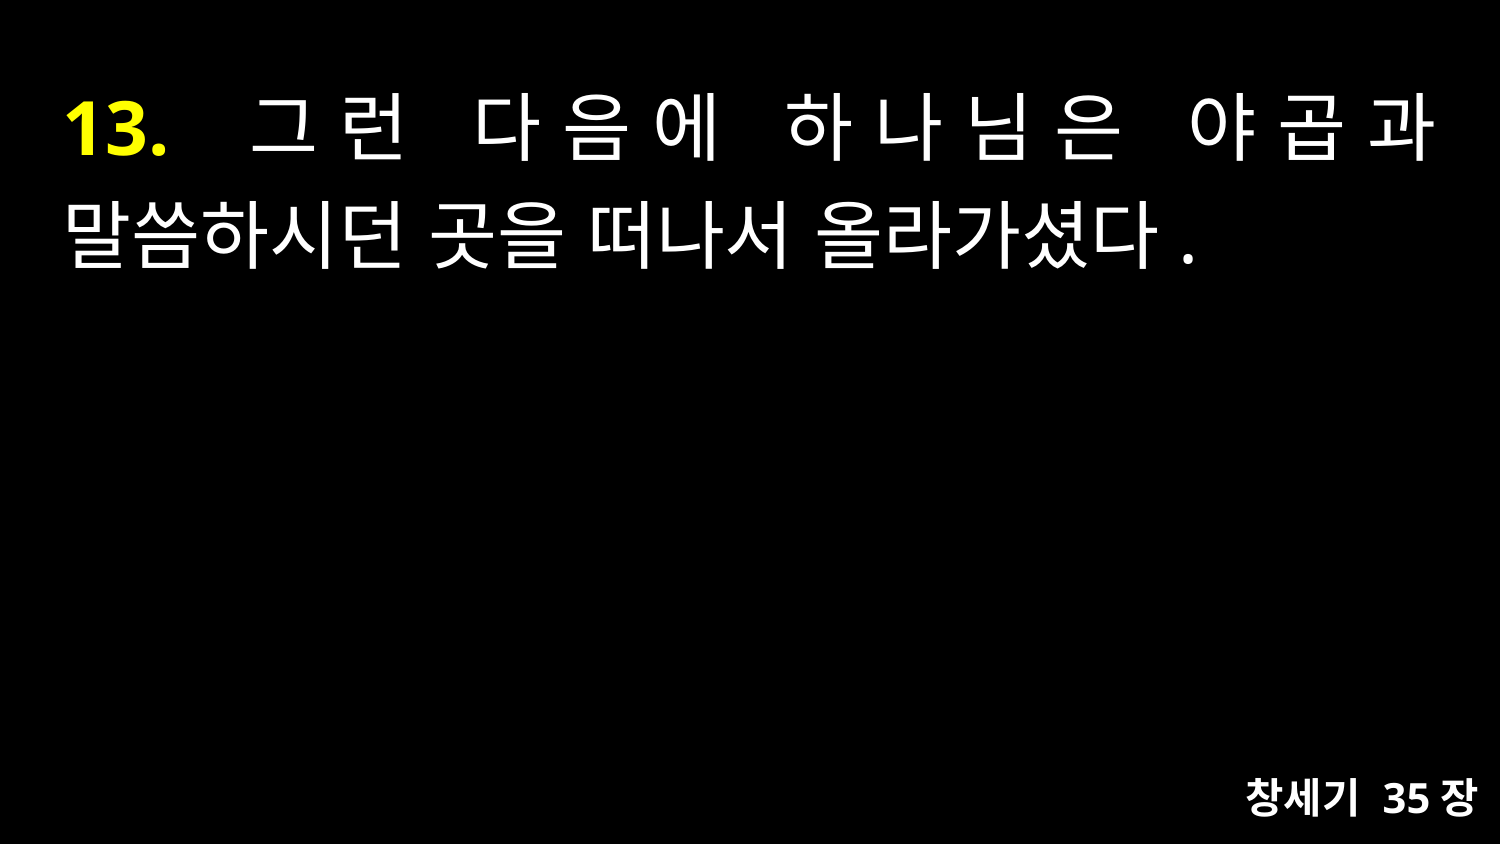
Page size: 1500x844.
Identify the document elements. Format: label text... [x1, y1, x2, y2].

title 13. 그런 다음에 하나님은 야곱과 말씀하시던 곳을 떠나서 올라가셨다. [0, 0, 1500, 844]
subtitle 창세기 35장 [916, 770, 1500, 844]
